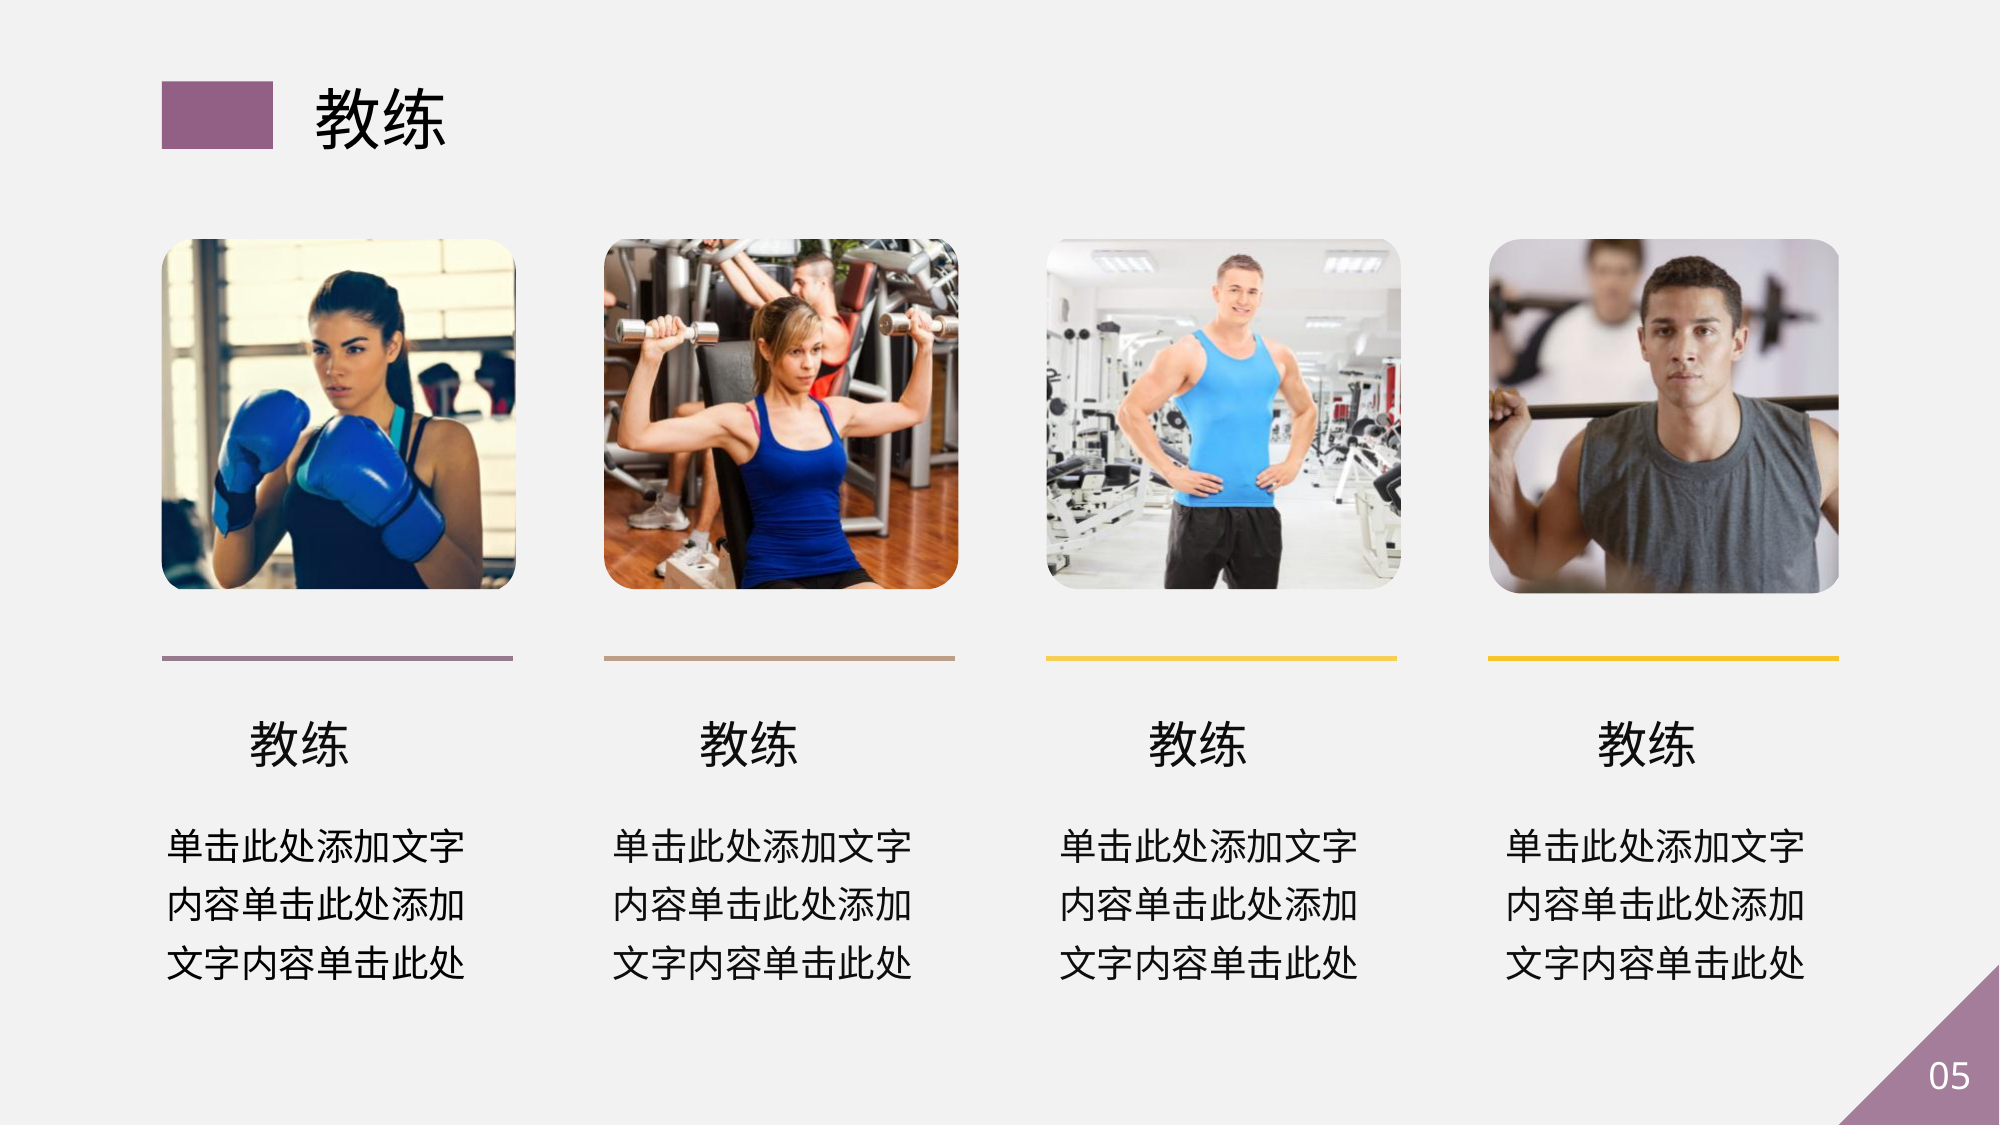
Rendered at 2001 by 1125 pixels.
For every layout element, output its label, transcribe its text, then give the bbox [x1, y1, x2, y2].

text_box 教练 [299, 70, 523, 166]
picture [161, 239, 516, 590]
text_box 教练 [684, 706, 841, 781]
text_box 教练 [1582, 706, 1740, 781]
text_box 单击此处添加文字内容单击此处添加文字内容单击此处 [1044, 802, 1406, 993]
text_box 单击此处添加文字内容单击此处添加文字内容单击此处 [151, 802, 513, 993]
text_box 教练 [235, 706, 392, 781]
text_box 单击此处添加文字内容单击此处添加文字内容单击此处 [598, 802, 960, 993]
text_box 05 [1913, 1044, 1999, 1105]
picture [604, 239, 959, 590]
text_box [161, 80, 274, 150]
text_box 单击此处添加文字内容单击此处添加文字内容单击此处 [1491, 802, 1853, 993]
text_box [1837, 962, 2000, 1125]
text_box 教练 [1133, 706, 1290, 781]
picture [1488, 239, 1839, 594]
picture [1046, 239, 1401, 590]
